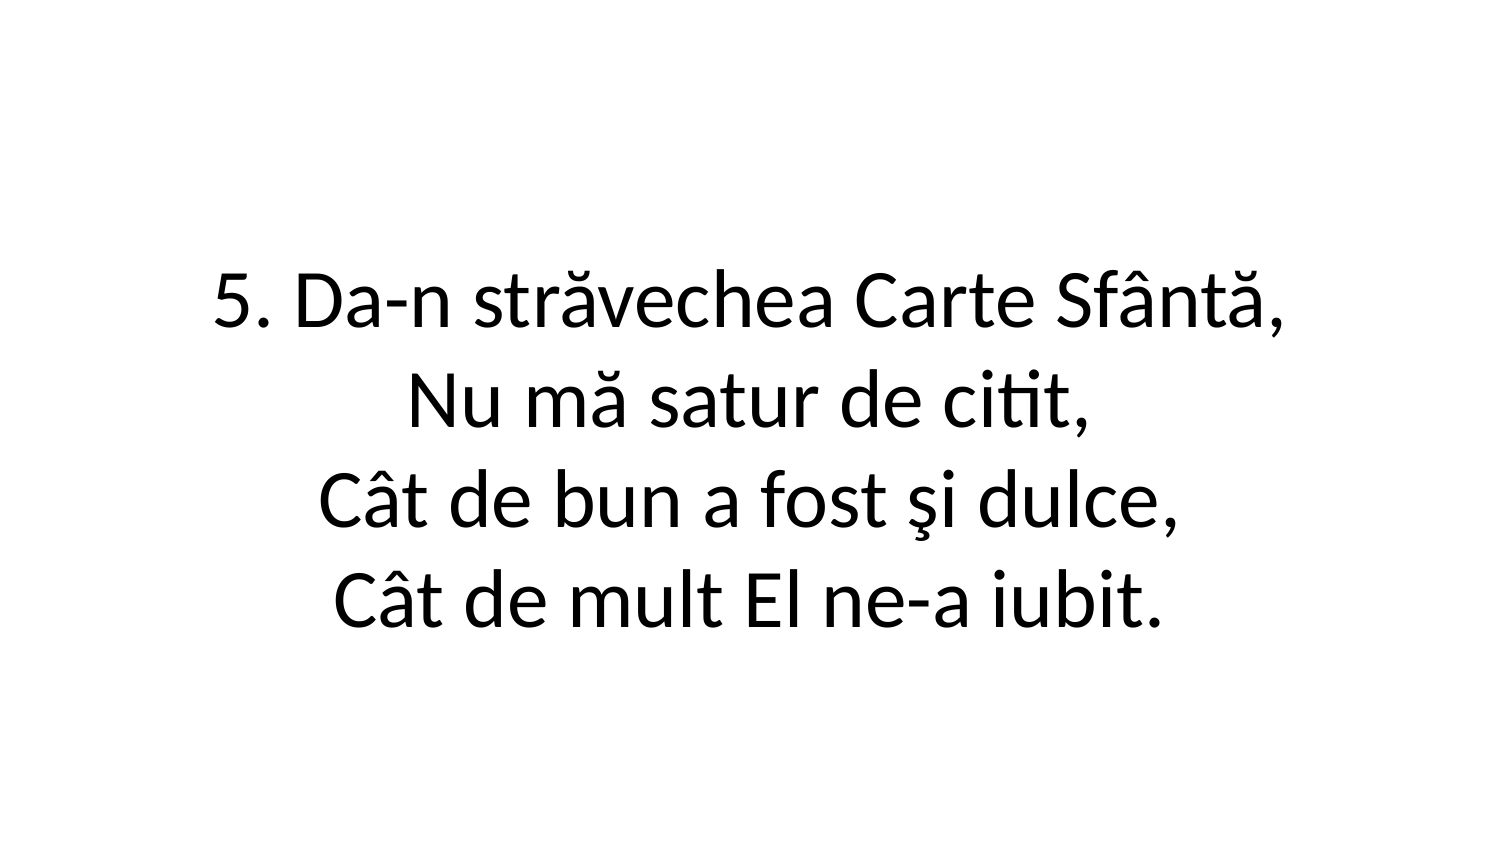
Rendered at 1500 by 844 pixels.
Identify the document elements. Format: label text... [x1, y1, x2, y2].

text_box 5. Da-n străvechea Carte Sfântă, Nu mă satur de citit, Cât de bun a fost şi dulce, Cât de mult El ne-a iubit. [196, 192, 1304, 652]
